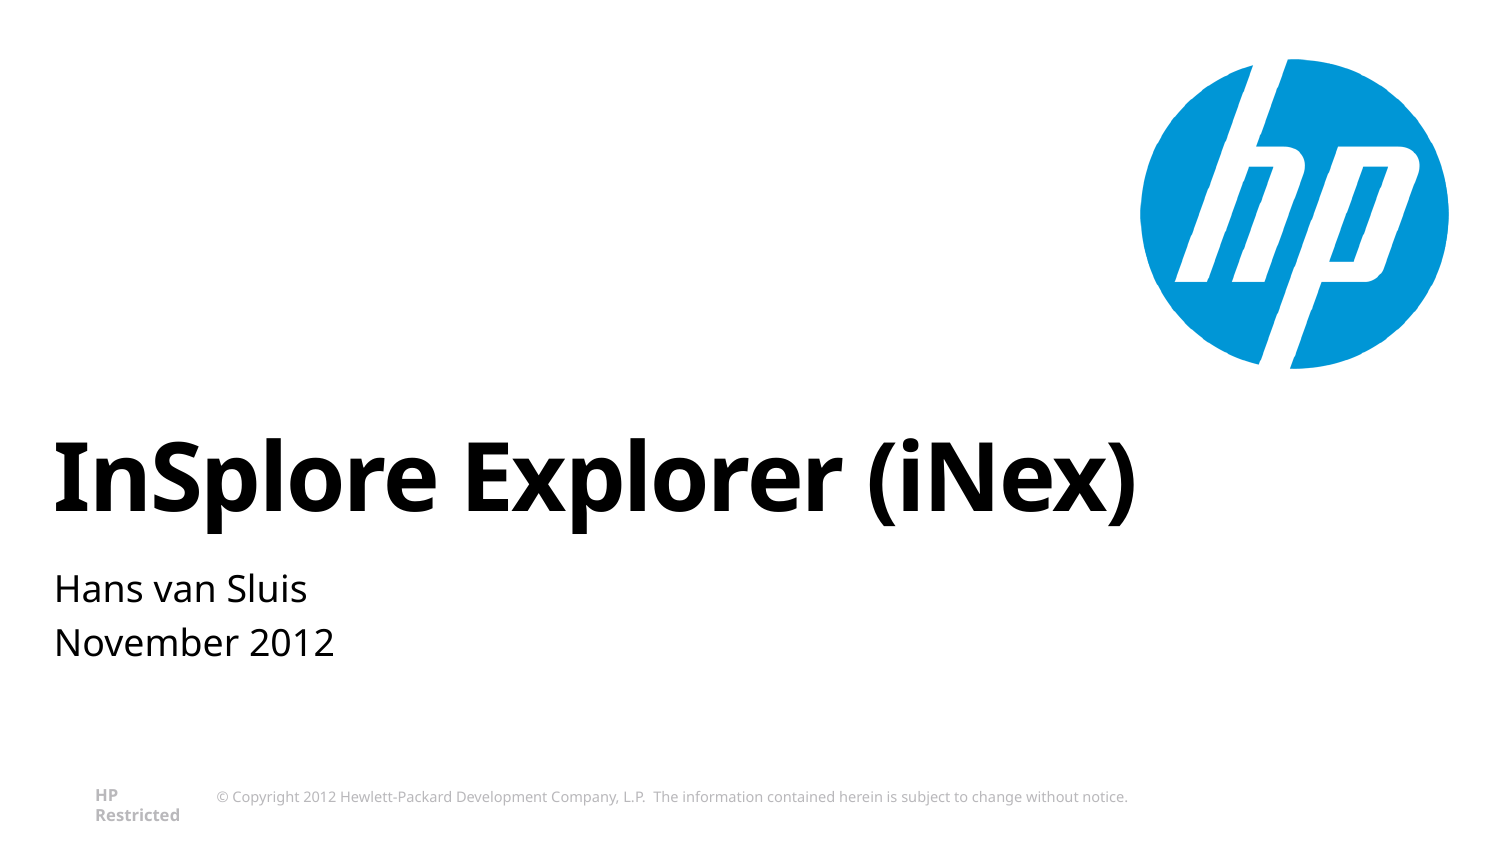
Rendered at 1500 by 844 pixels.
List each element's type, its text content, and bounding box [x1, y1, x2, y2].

picture [1140, 59, 1304, 281]
picture [1140, 147, 1419, 369]
picture [1306, 59, 1449, 198]
title InSplore Explorer (iNex) [53, 334, 1179, 532]
subtitle Hans van Sluis November 2012 [53, 565, 1179, 716]
picture [1311, 230, 1449, 369]
